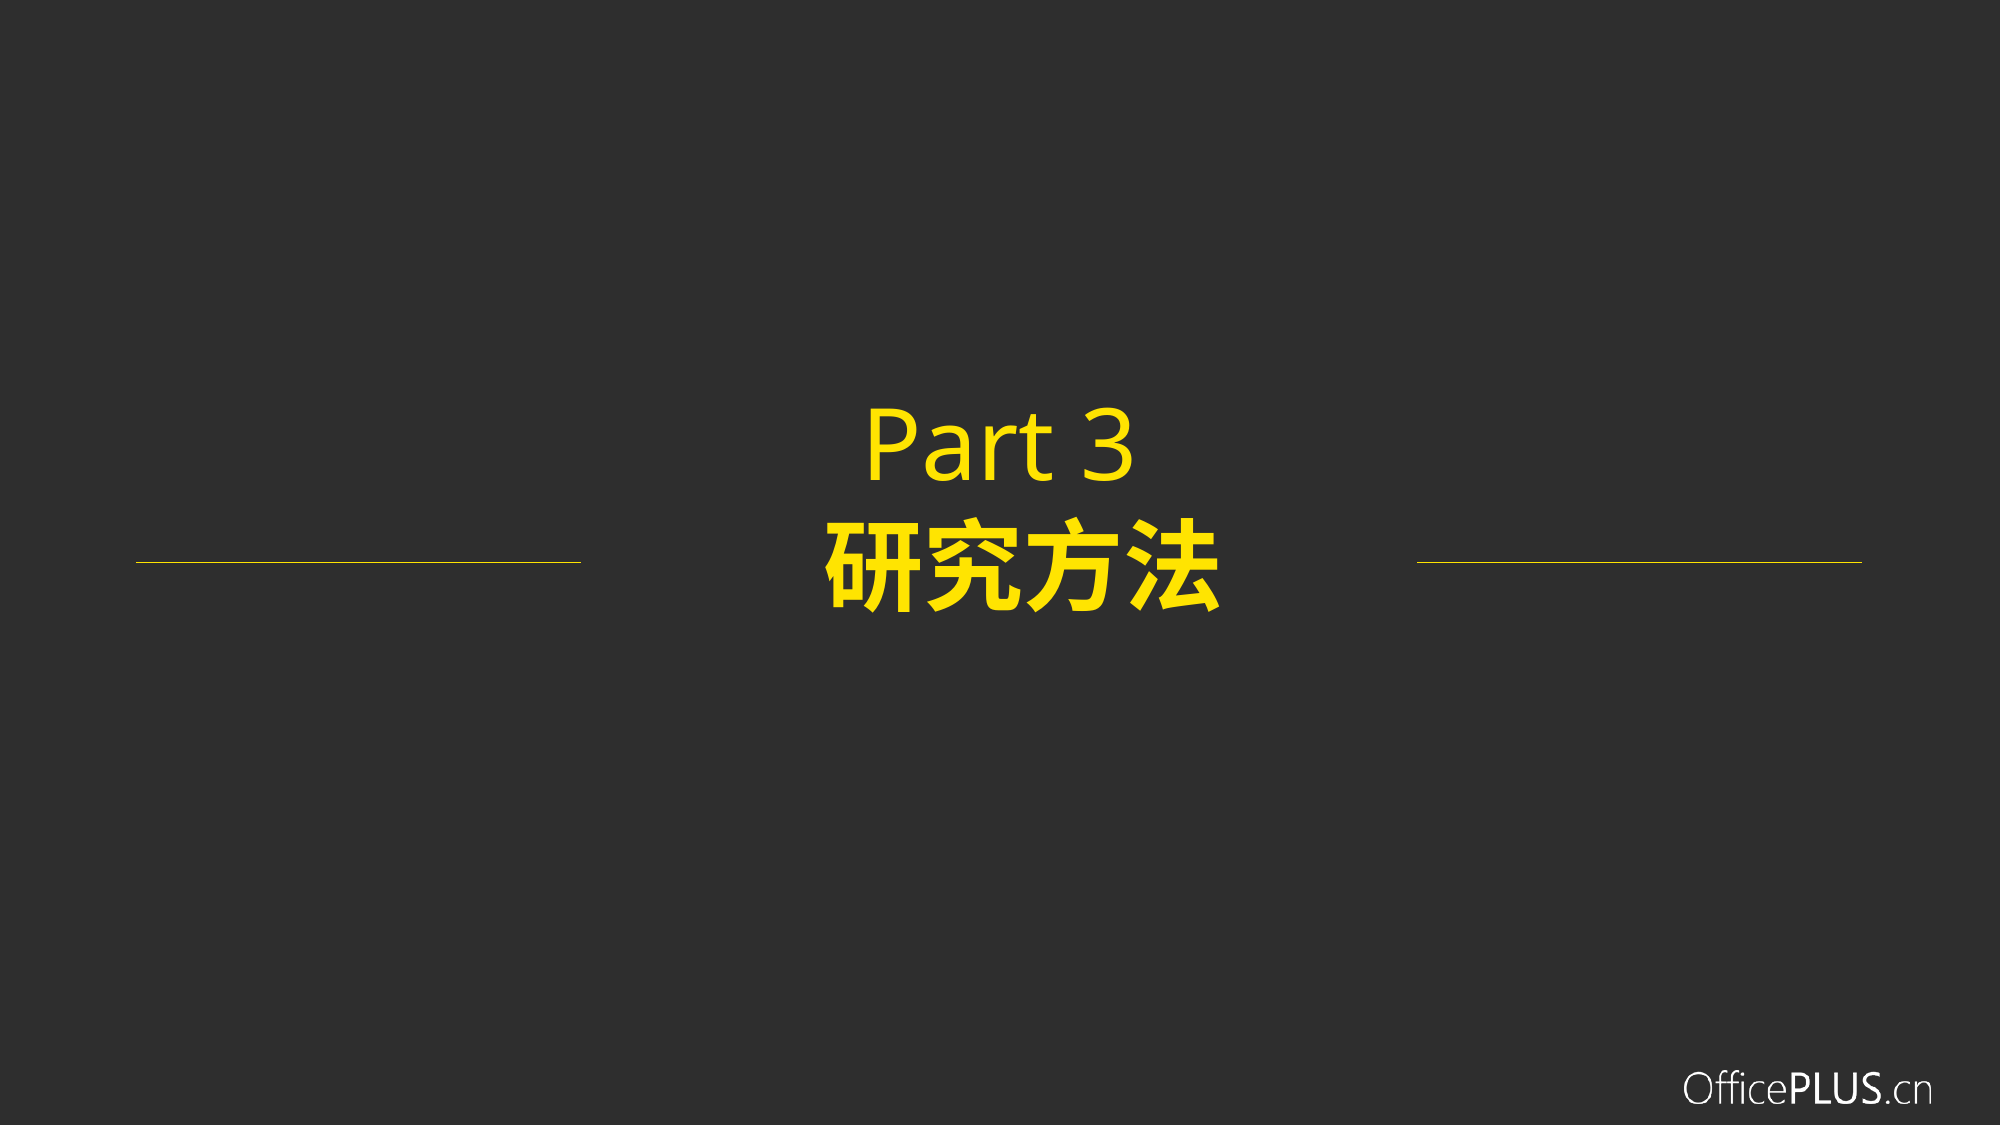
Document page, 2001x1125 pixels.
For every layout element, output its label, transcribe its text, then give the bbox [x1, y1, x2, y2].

text_box 研究方法 [761, 495, 1238, 631]
text_box Part 3 [846, 372, 1154, 508]
picture [1684, 1070, 1931, 1104]
